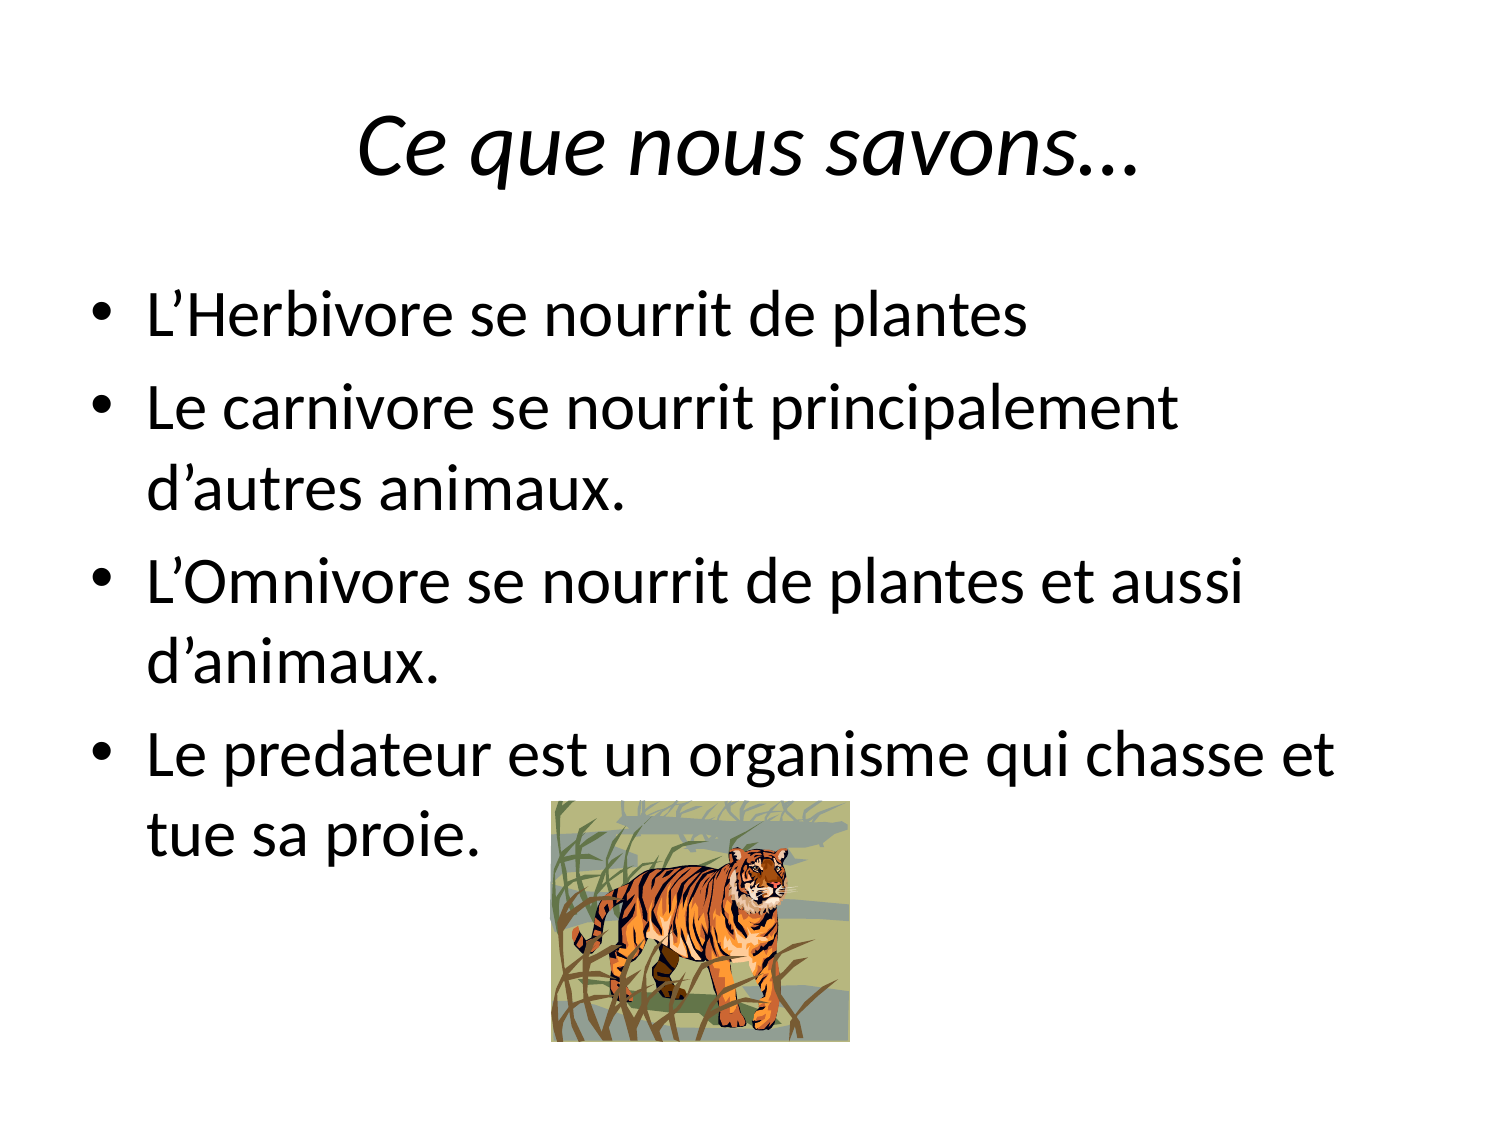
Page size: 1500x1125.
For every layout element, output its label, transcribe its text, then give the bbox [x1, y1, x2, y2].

title Ce que nous savons… [75, 45, 1425, 233]
list L’Herbivore se nourrit de plantes Le carnivore se nourrit principalement d’autres animaux. L’Omnivore se nourrit de plantes et aussi d’animaux. Le predateur est un organisme qui chasse et tue sa proie. [75, 262, 1425, 1005]
picture [549, 799, 851, 1043]
